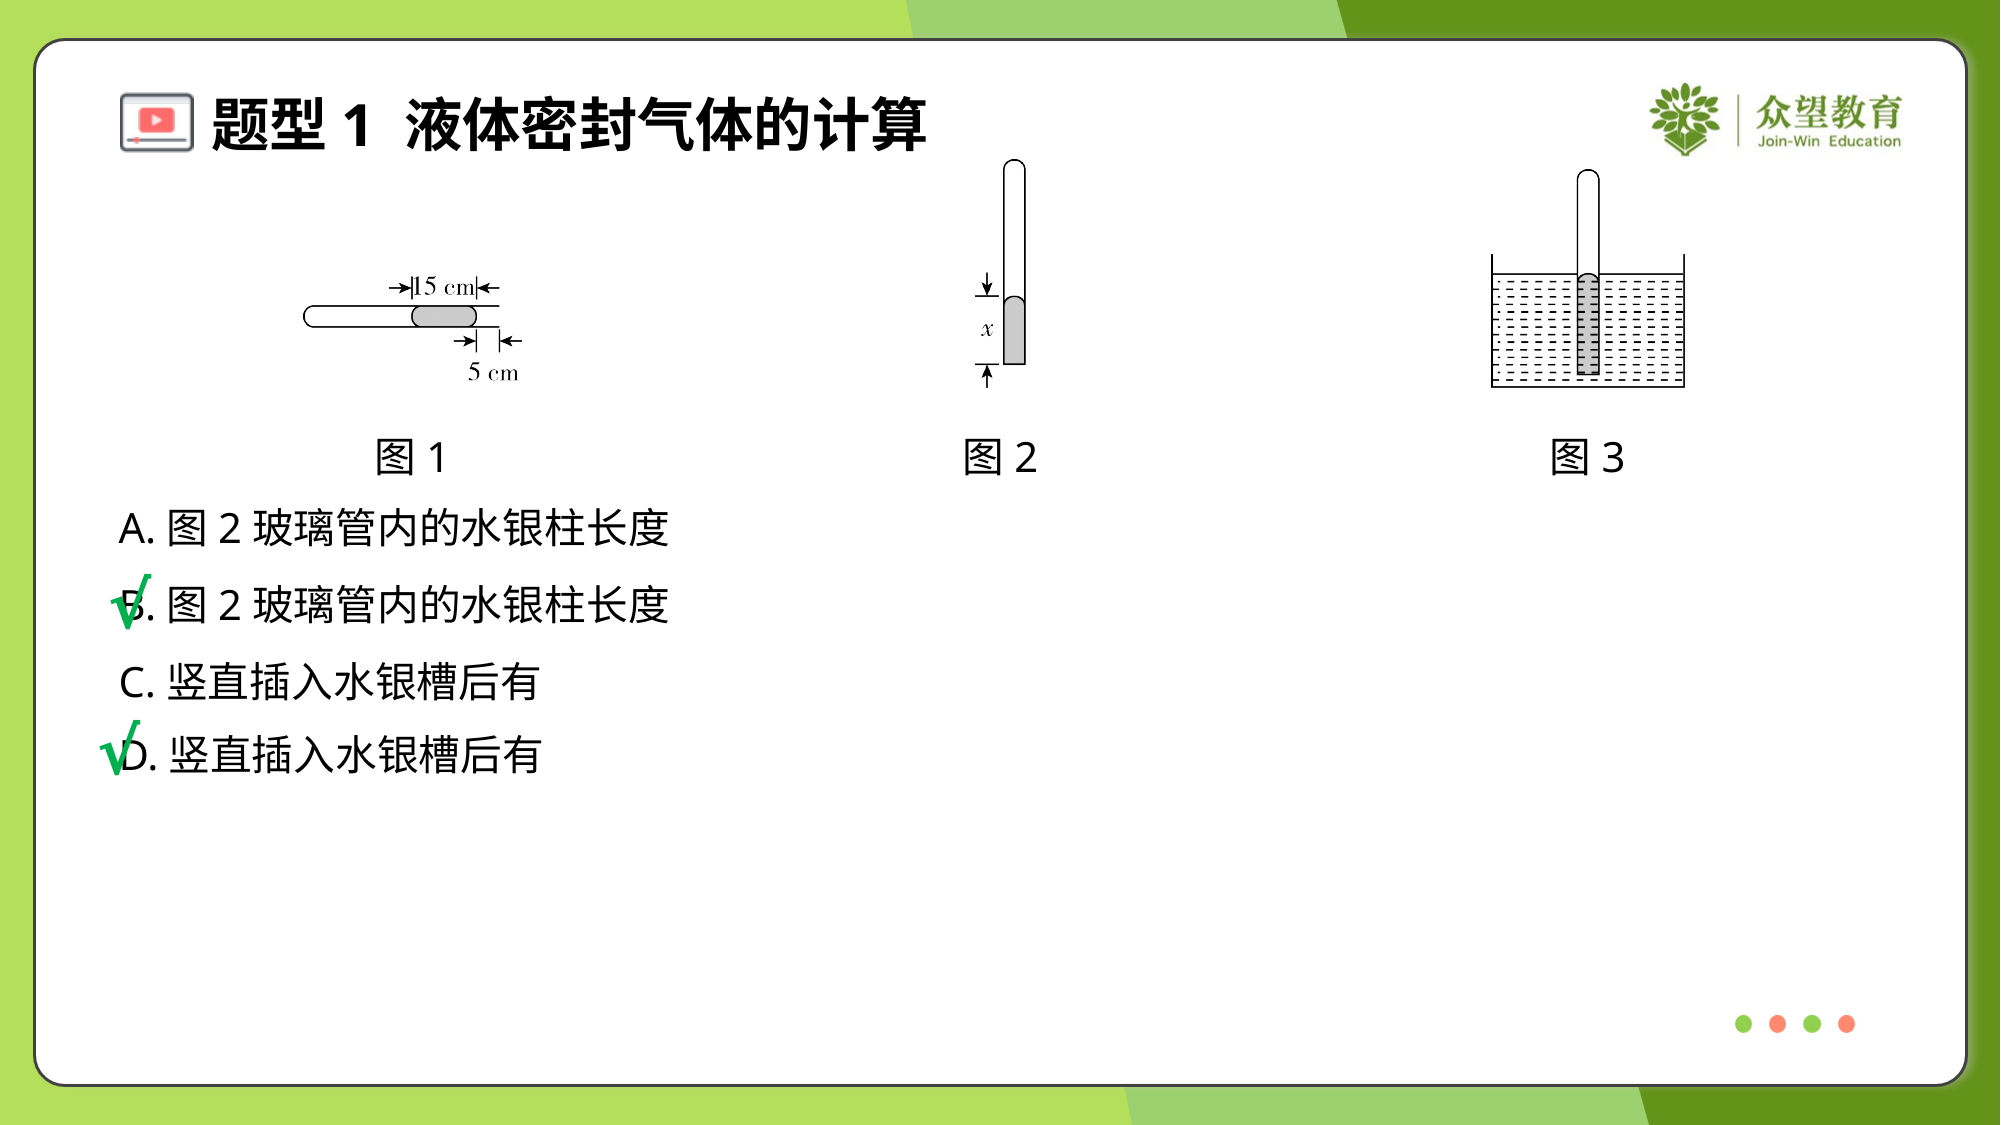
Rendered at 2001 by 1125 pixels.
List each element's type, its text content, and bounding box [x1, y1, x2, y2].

text_box 图1 [374, 408, 451, 542]
text_box 图3 [1549, 408, 1626, 542]
text_box √ [108, 563, 152, 641]
text_box 图2 [962, 408, 1039, 542]
text_box √ [97, 710, 211, 788]
picture [0, 0, 2000, 1125]
